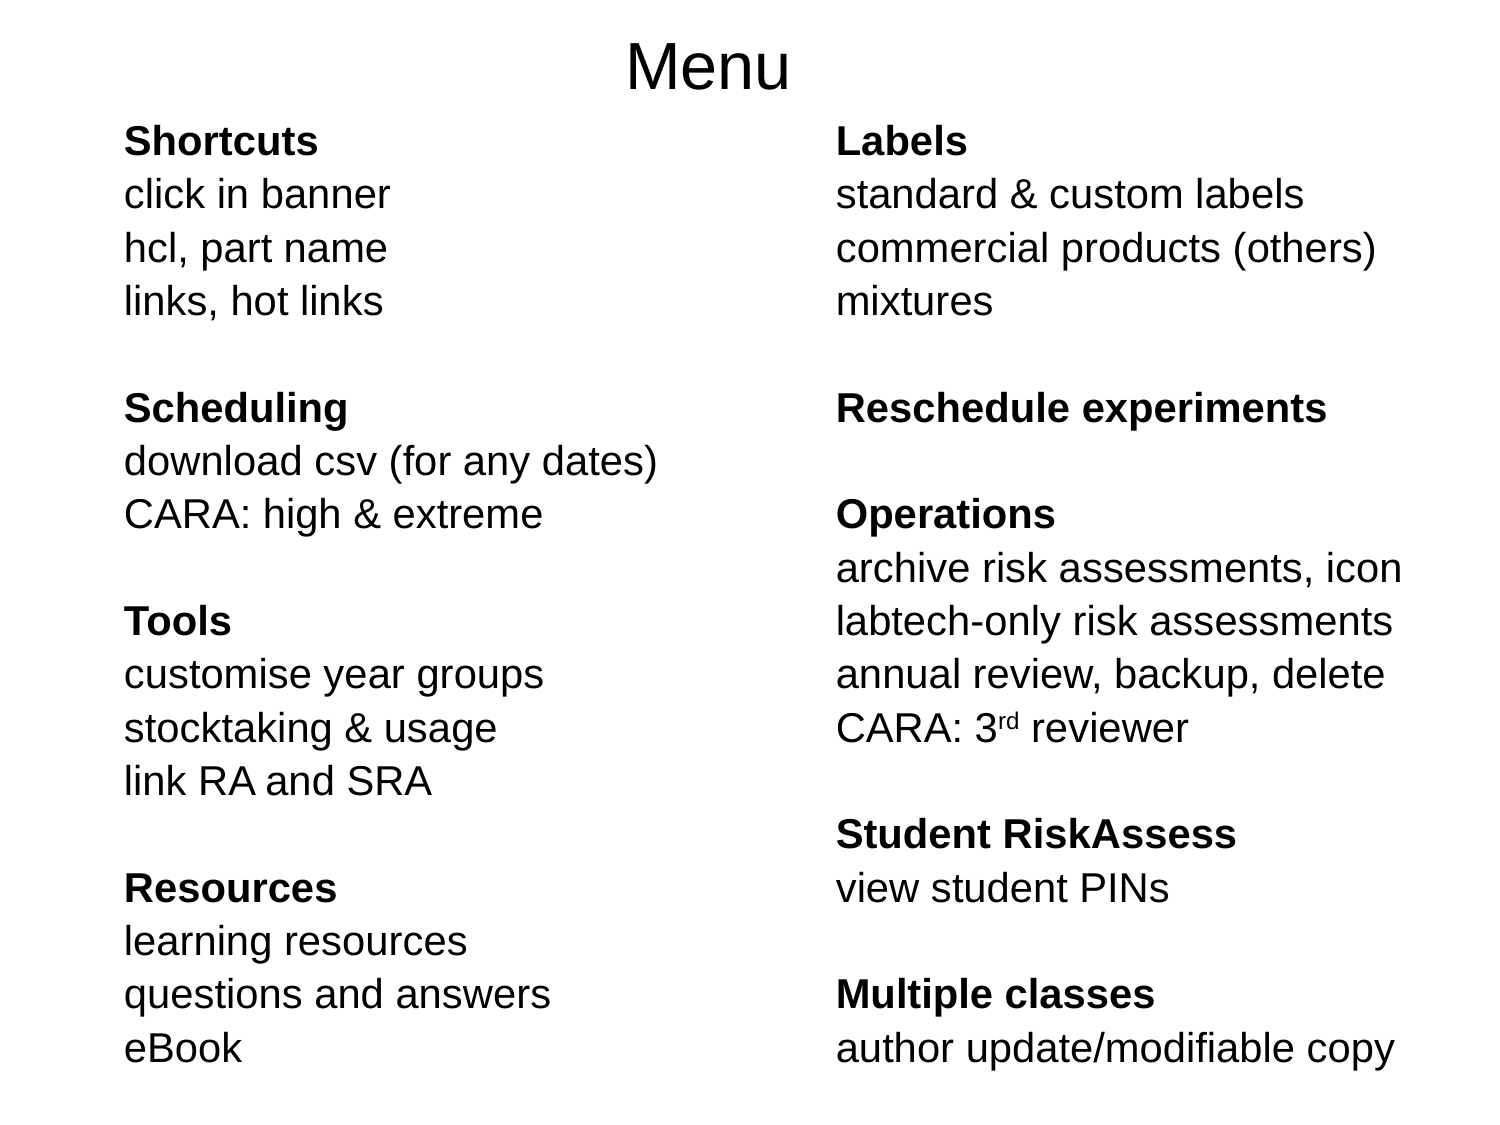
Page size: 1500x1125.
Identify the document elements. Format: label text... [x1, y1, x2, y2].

title Menu [112, 19, 1306, 107]
list Shortcuts click in banner hcl, part name links, hot links Scheduling download csv (for any dates) CARA: high & extreme Tools customise year groups stocktaking & usage link RA and SRA Resources learning resources questions and answers eBook [109, 112, 762, 1118]
text_box Labels standard & custom labels commercial products (others) mixtures Reschedule experiments Operations archive risk assessments, icon labtech-only risk assessments annual review, backup, delete CARA: 3rd reviewer Student RiskAssess view student PINs Multiple classes author update/modifiable copy [820, 112, 1473, 1118]
